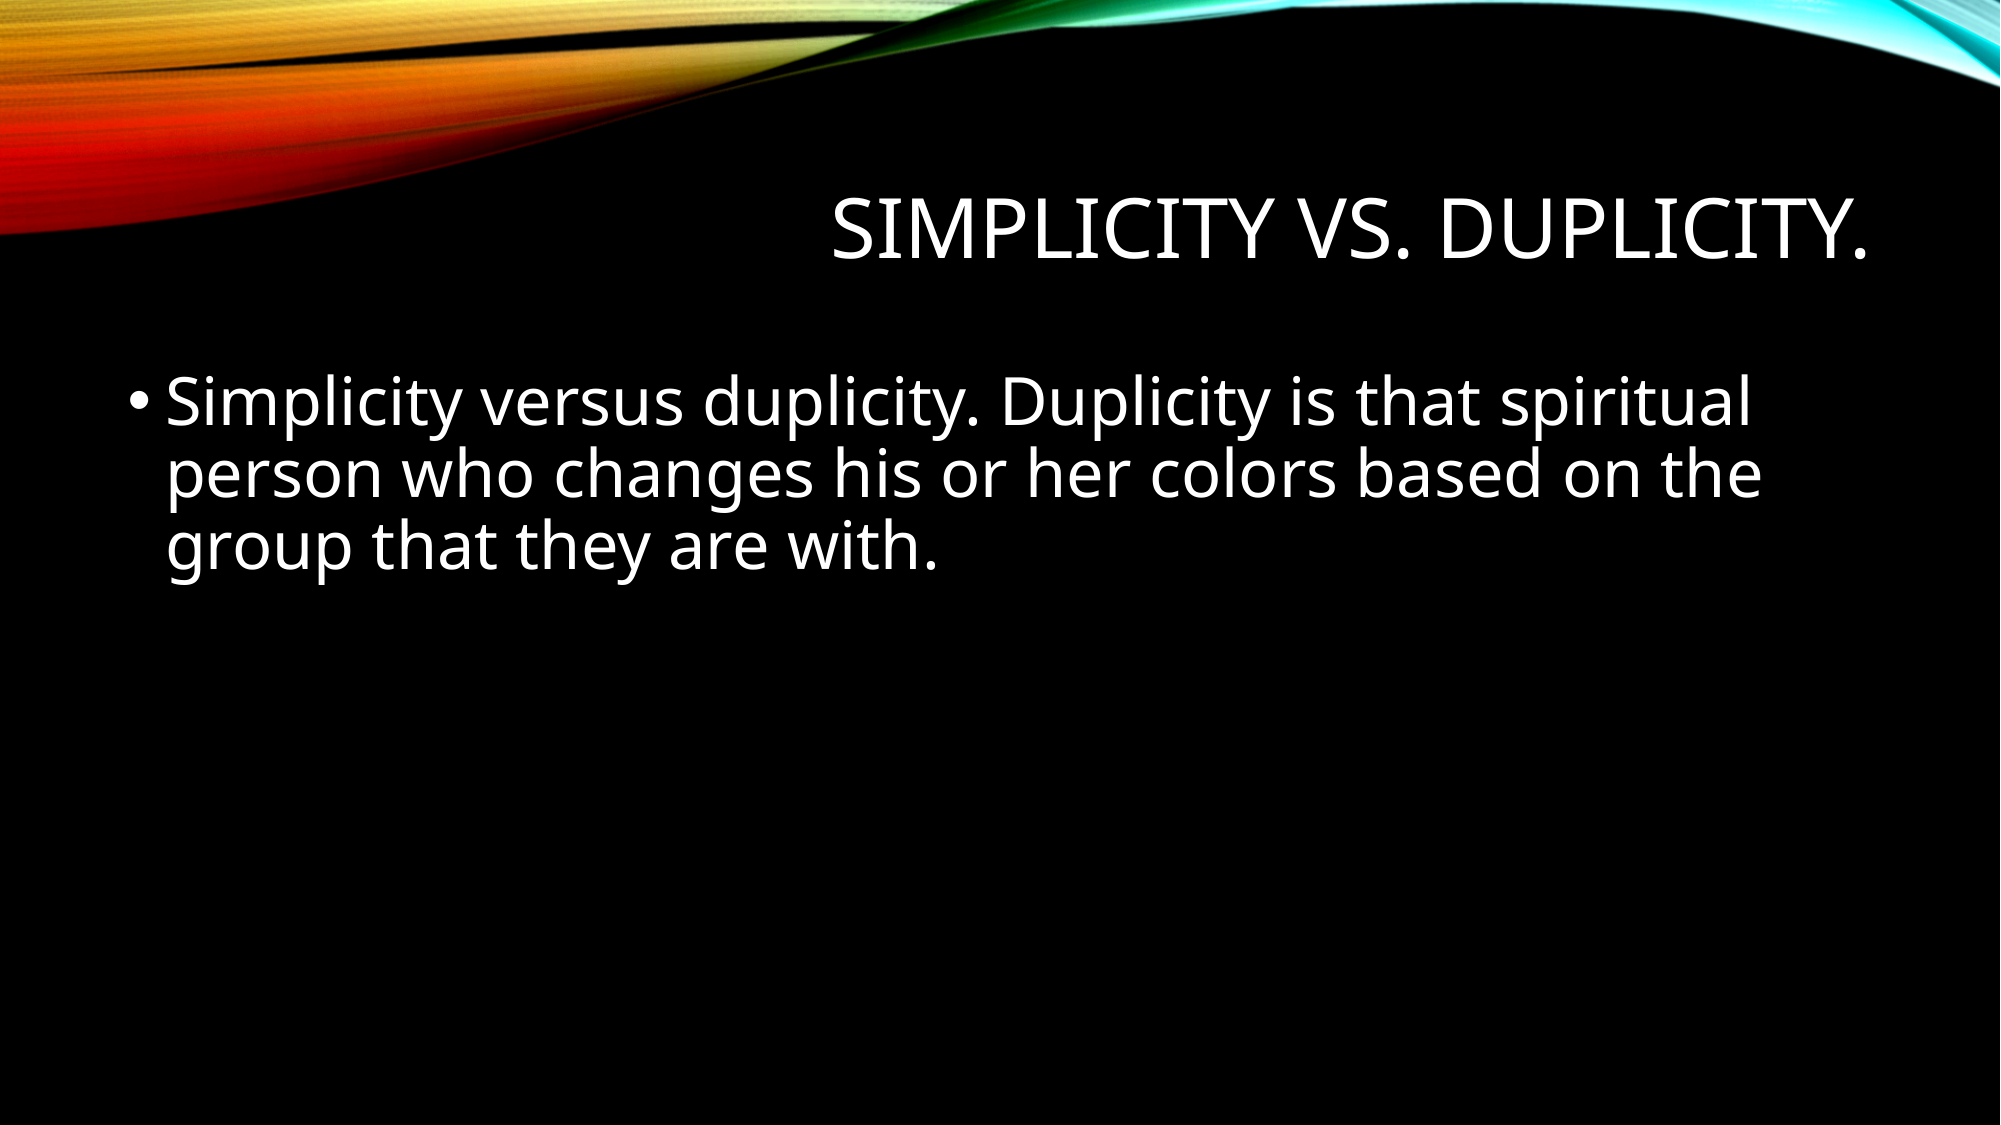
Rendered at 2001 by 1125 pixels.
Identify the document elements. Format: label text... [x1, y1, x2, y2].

title SIMPLICITY VS. DUPLICITY. [474, 125, 1888, 338]
list Simplicity versus duplicity. Duplicity is that spiritual person who changes his or her colors based on the group that they are with. [112, 360, 1888, 1021]
picture [0, 0, 2000, 237]
